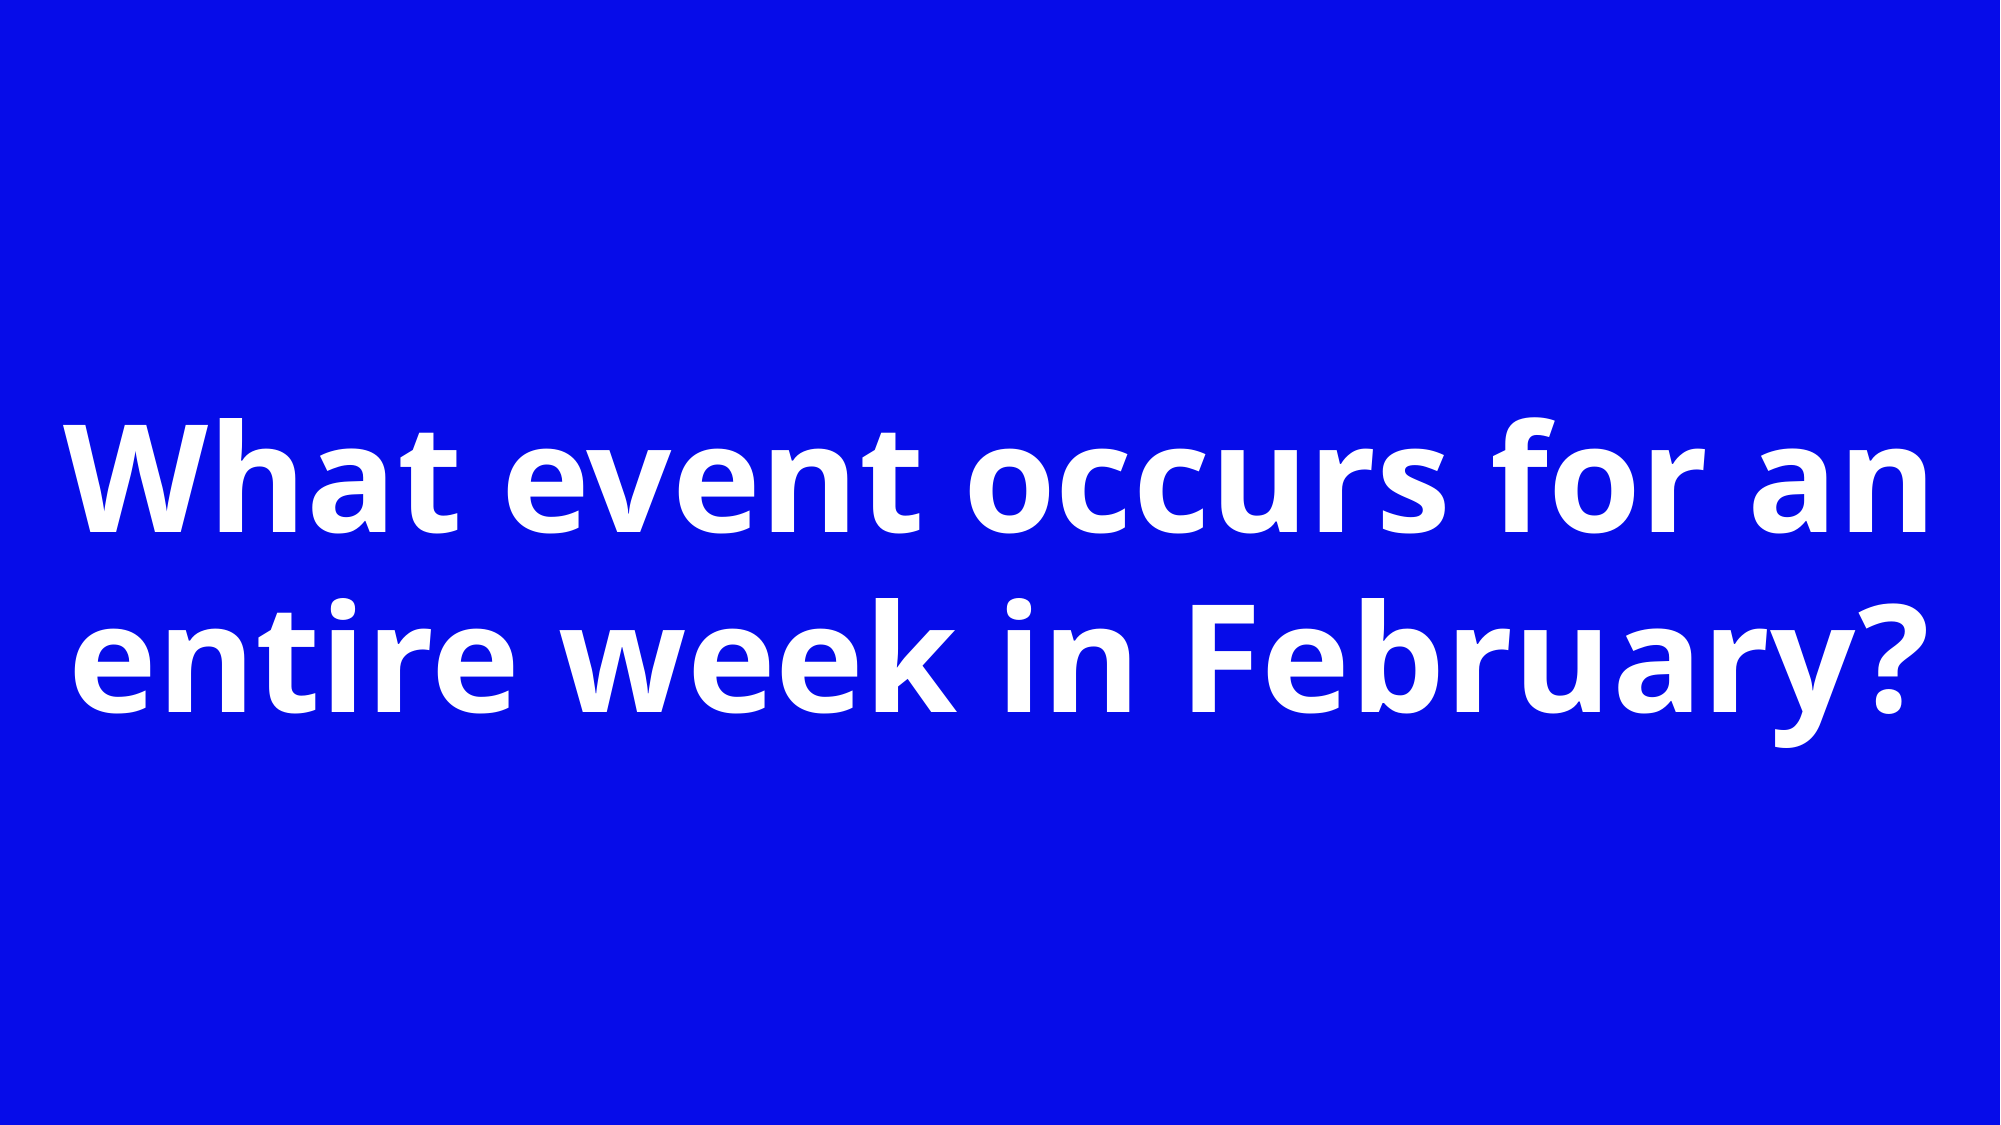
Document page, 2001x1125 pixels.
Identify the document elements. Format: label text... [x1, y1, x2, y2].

text_box What event occurs for an entire week in February? [0, 0, 2000, 1125]
